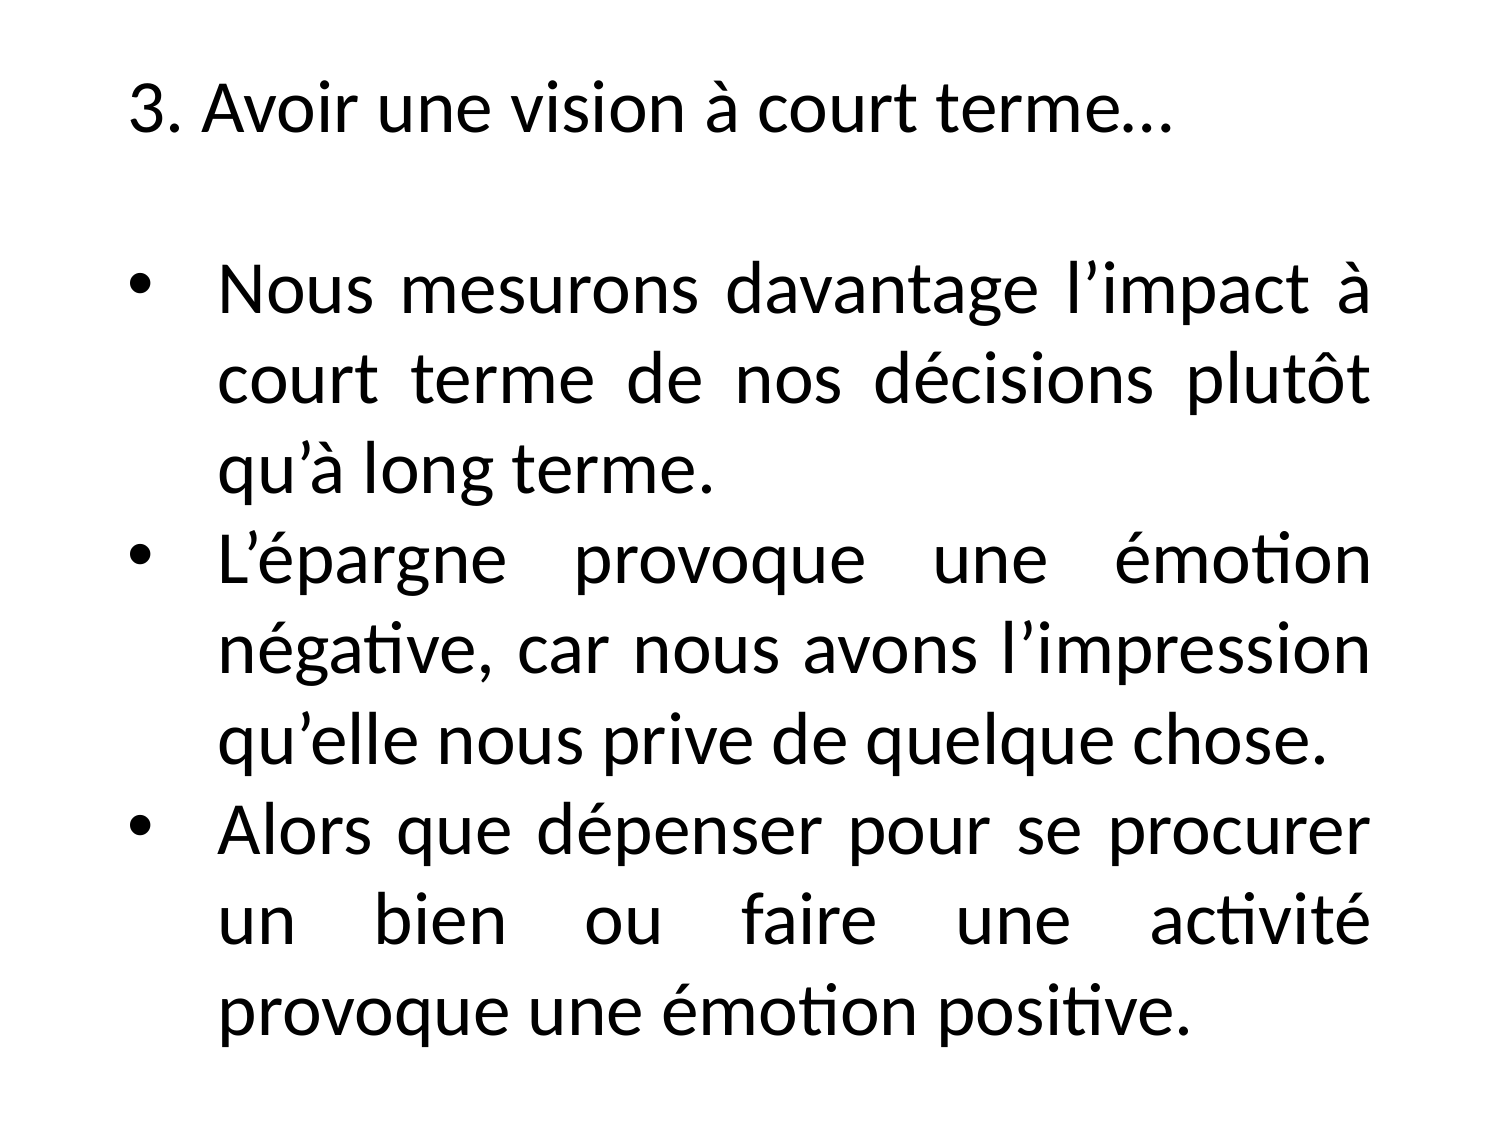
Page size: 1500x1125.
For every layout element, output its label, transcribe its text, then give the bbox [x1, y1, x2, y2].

text_box 3. Avoir une vision à court terme… Nous mesurons davantage l’impact à court terme de nos décisions plutôt qu’à long terme. L’épargne provoque une émotion négative, car nous avons l’impression qu’elle nous prive de quelque chose. Alors que dépenser pour se procurer un bien ou faire une activité provoque une émotion positive. [112, 50, 1388, 1075]
